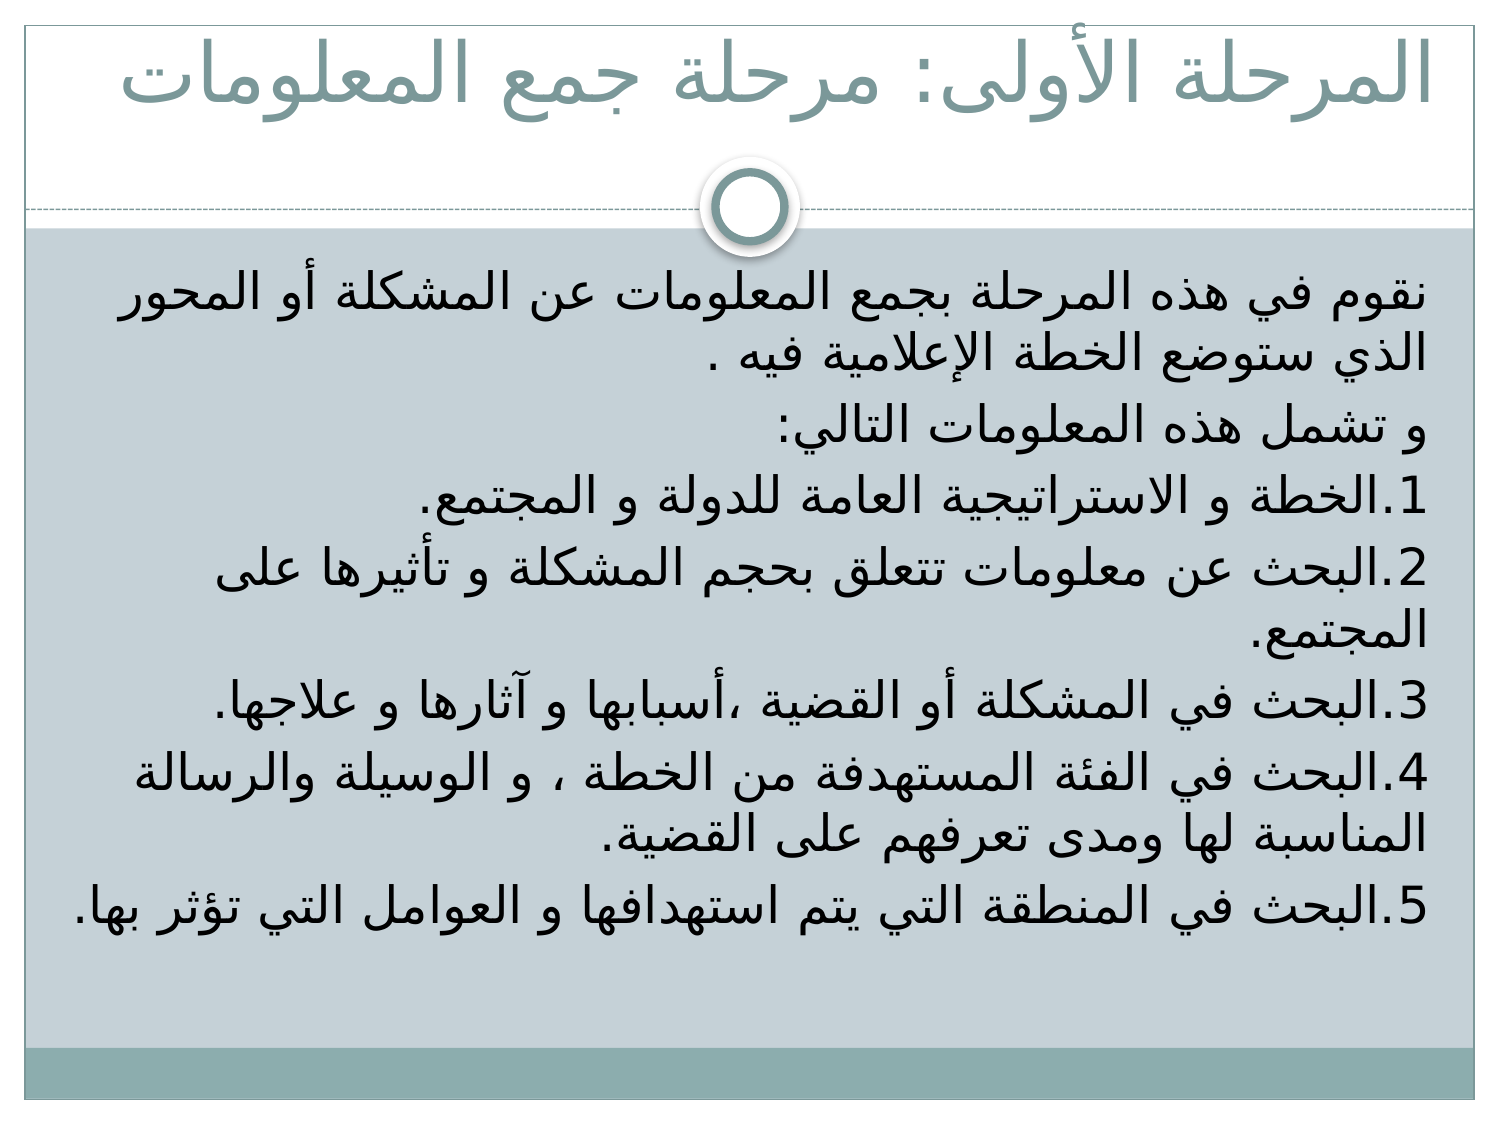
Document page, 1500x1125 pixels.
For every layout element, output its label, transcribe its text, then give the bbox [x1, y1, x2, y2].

list نقوم في هذه المرحلة بجمع المعلومات عن المشكلة أو المحور الذي ستوضع الخطة الإعلامية فيه . و تشمل هذه المعلومات التالي: 1.الخطة و الاستراتيجية العامة للدولة و المجتمع. 2.البحث عن معلومات تتعلق بحجم المشكلة و تأثيرها على المجتمع. 3.البحث في المشكلة أو القضية ،أسبابها و آثارها و علاجها. 4.البحث في الفئة المستهدفة من الخطة ، و الوسيلة والرسالة المناسبة لها ومدى تعرفهم على القضية. 5.البحث في المنطقة التي يتم استهدافها و العوامل التي تؤثر بها. [49, 250, 1445, 1001]
title المرحلة الأولى: مرحلة جمع المعلومات [53, 101, 1454, 227]
